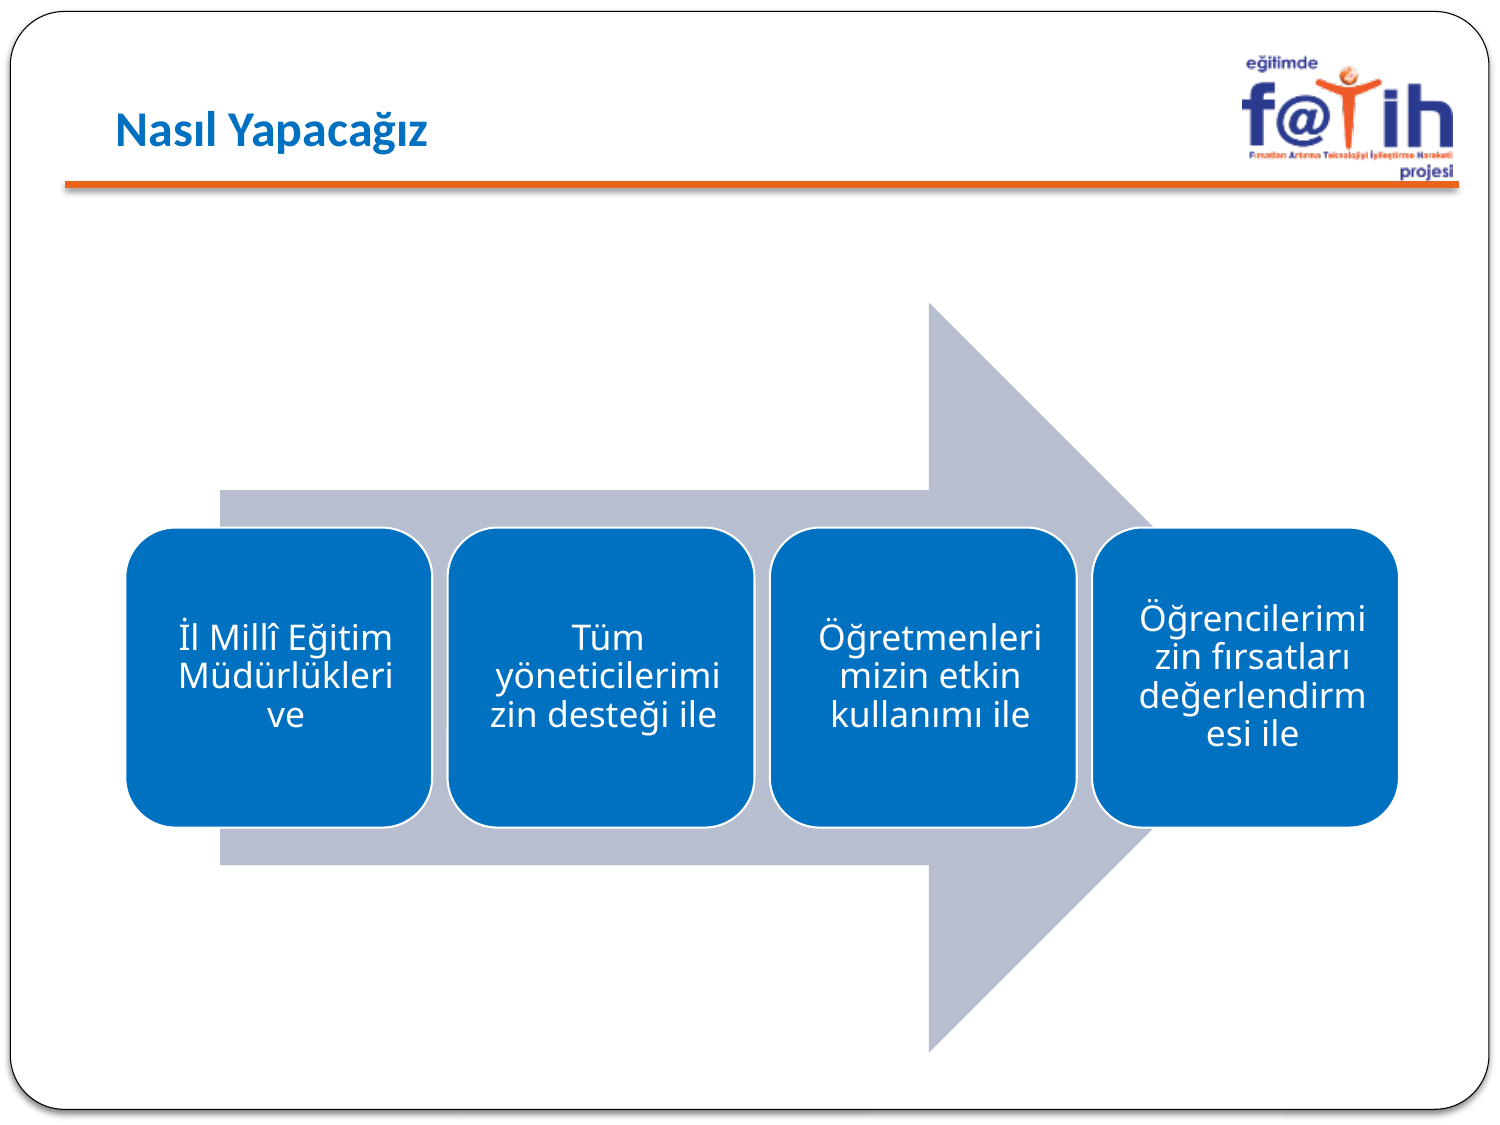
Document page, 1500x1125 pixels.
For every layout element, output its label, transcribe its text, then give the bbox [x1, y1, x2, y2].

title Nasıl Yapacağız [100, 0, 1376, 172]
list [124, 302, 1400, 1053]
picture [1242, 54, 1453, 182]
